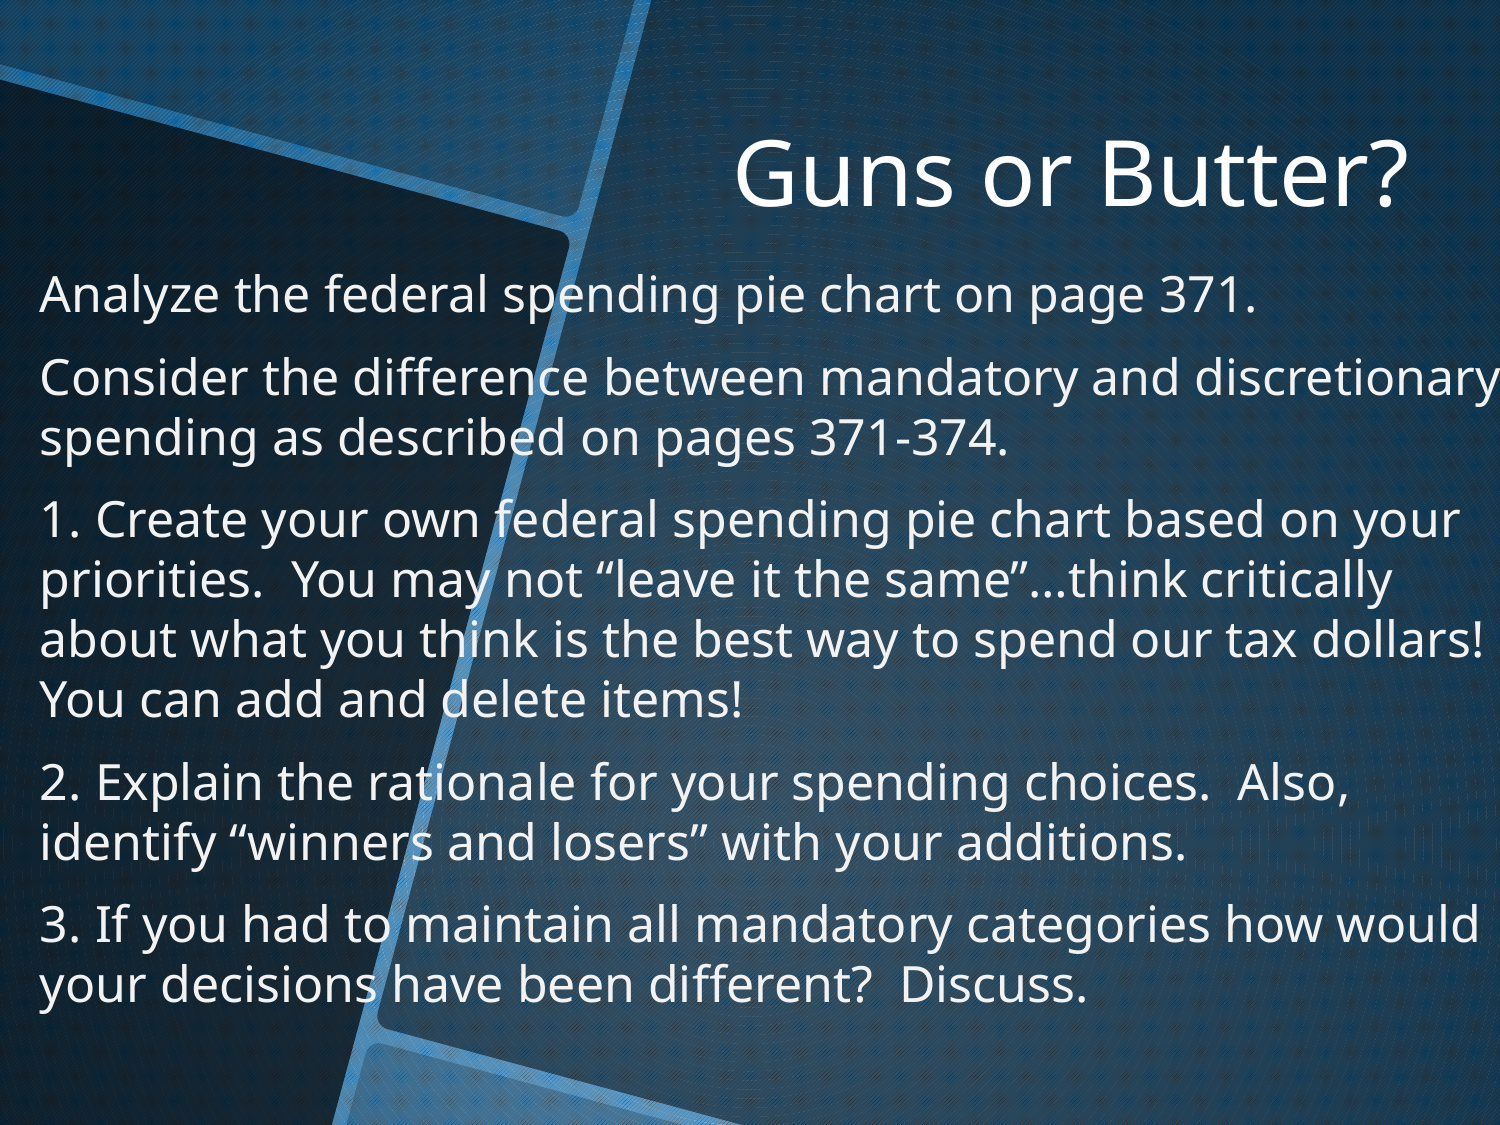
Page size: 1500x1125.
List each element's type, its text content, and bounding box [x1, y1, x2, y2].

list Analyze the federal spending pie chart on page 371. Consider the difference between mandatory and discretionary spending as described on pages 371-374. 1. Create your own federal spending pie chart based on your priorities. You may not “leave it the same”…think critically about what you think is the best way to spend our tax dollars! You can add and delete items! 2. Explain the rationale for your spending choices. Also, identify “winners and losers” with your additions. 3. If you had to maintain all mandatory categories how would your decisions have been different? Discuss. [24, 249, 1500, 1025]
title Guns or Butter? [0, 45, 1425, 233]
